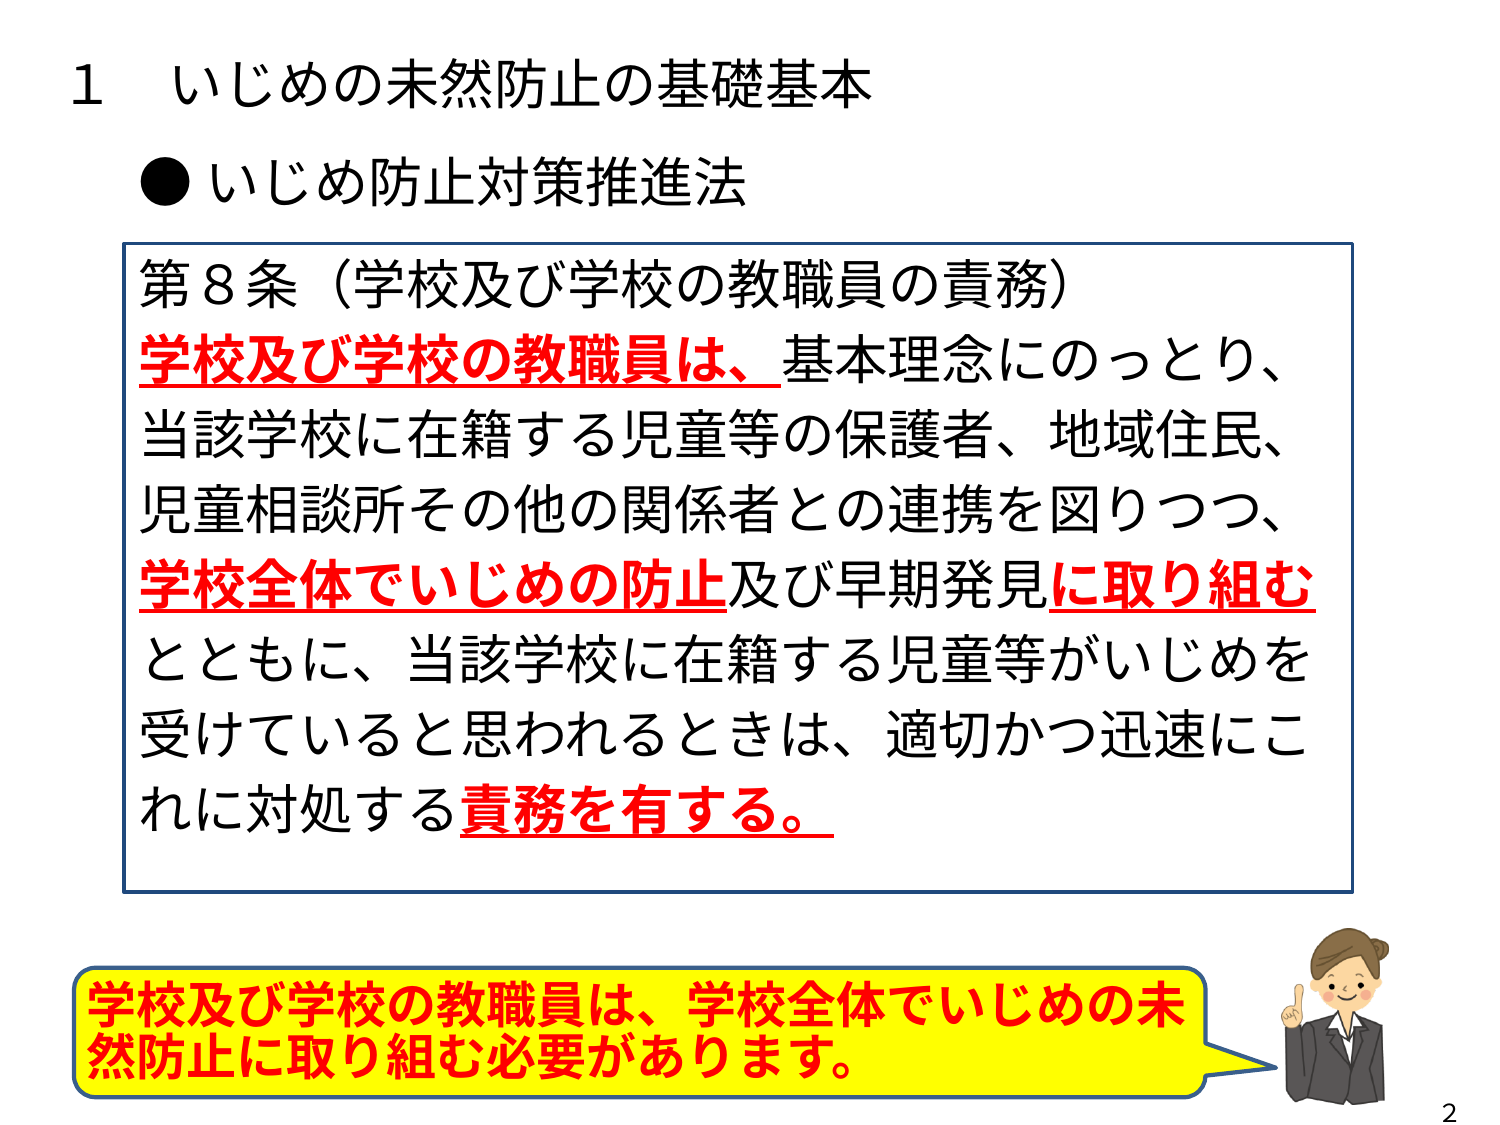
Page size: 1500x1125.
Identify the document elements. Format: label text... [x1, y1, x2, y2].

text_box １ いじめの未然防止の基礎基本 [45, 42, 1231, 138]
text_box ●いじめ防止対策推進法 [123, 140, 1309, 235]
text_box ２ [1423, 1060, 1494, 1125]
list 第８条（学校及び学校の教職員の責務） 学校及び学校の教職員は、基本理念にのっとり、 当該学校に在籍する児童等の保護者、地域住民、 児童相談所その他の関係者との連携を図りつつ、 学校全体でいじめの防止及び早期発見に取り組む とともに、当該学校に在籍する児童等がいじめを 受けていると思われるときは、適切かつ迅速にこ れに対処する責務を有する。 [123, 243, 1353, 893]
picture [1281, 928, 1389, 1105]
text_box 学校及び学校の教職員は、学校全体でいじめの未然防止に取り組む必要があります。 [71, 965, 1276, 1100]
